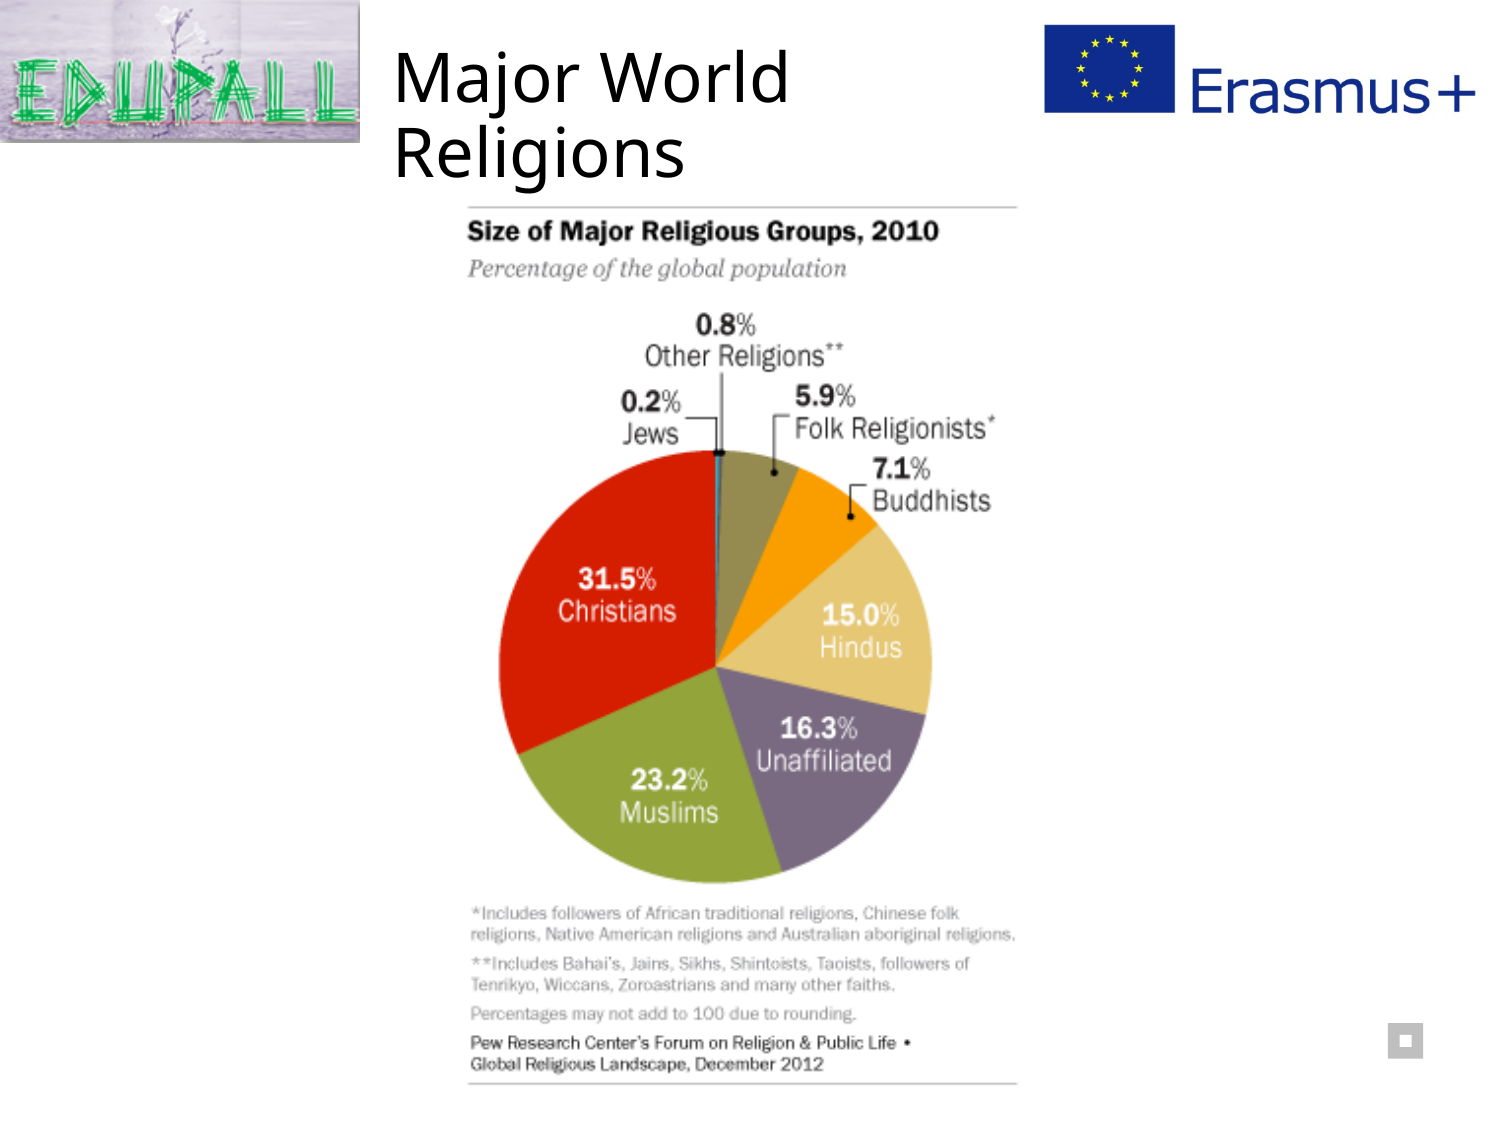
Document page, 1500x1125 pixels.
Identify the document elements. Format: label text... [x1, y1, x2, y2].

title Major World Religions [377, 24, 1053, 212]
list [449, 195, 1025, 1104]
picture [0, 0, 360, 143]
picture [1019, 0, 1500, 138]
